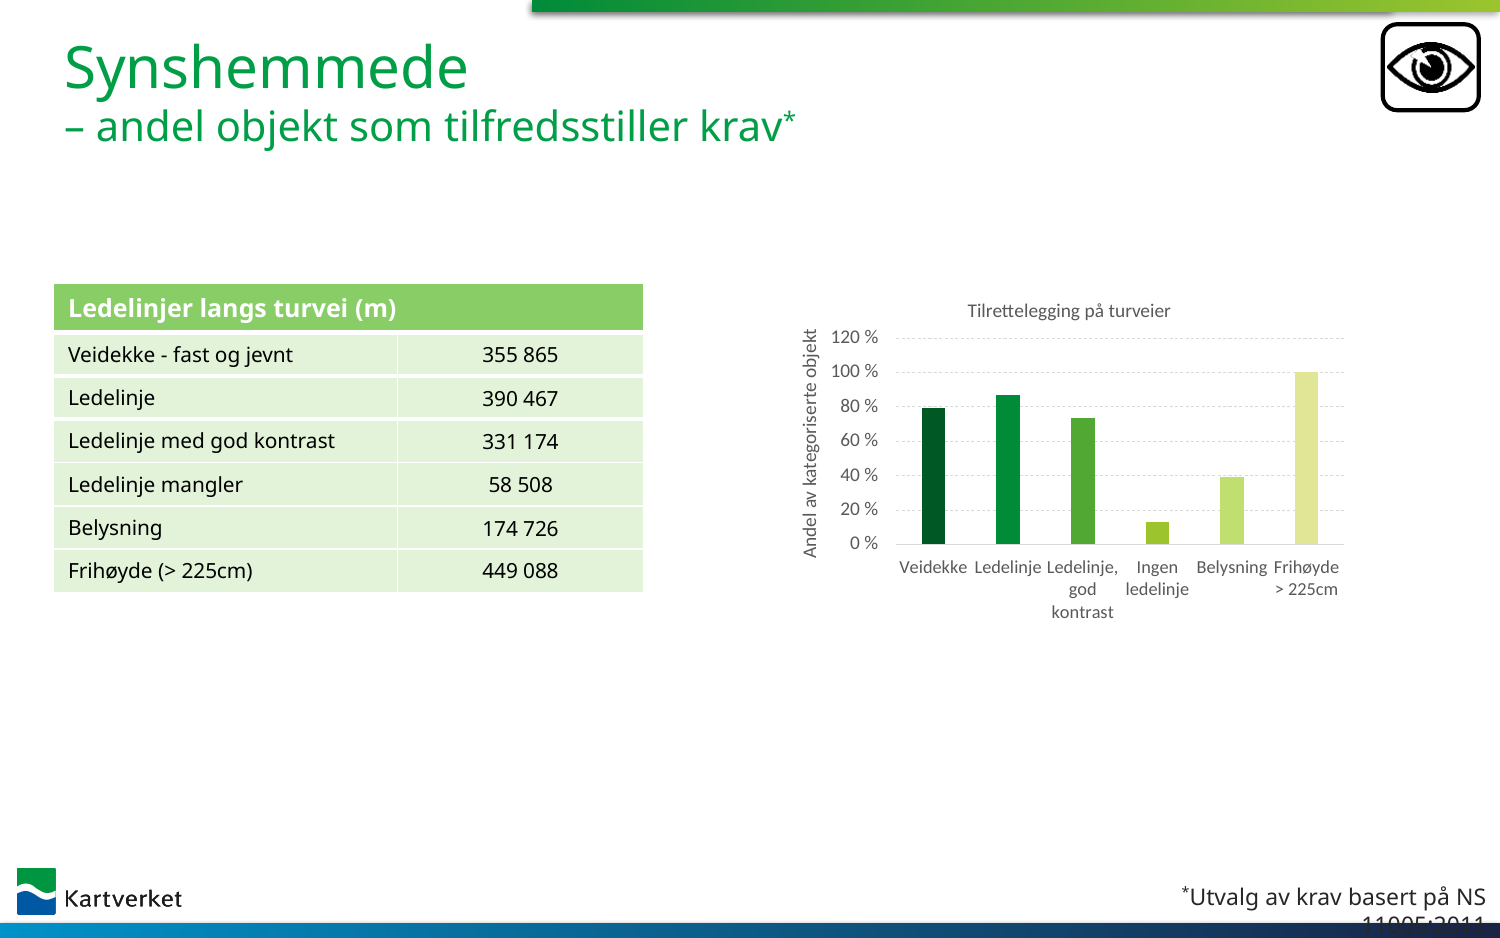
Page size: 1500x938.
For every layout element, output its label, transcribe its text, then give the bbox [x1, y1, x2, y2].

table_cell Frihøyde (> 225cm) [54, 550, 397, 592]
table_cell 355 865 [398, 335, 643, 374]
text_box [1382, 24, 1480, 111]
picture [791, 291, 1348, 630]
table_cell 390 467 [398, 378, 643, 417]
table_cell Ledelinje [54, 378, 397, 417]
table_header Ledelinjer langs turvei (m) [54, 284, 643, 330]
table_cell 449 088 [398, 550, 643, 592]
table_cell Belysning [54, 507, 397, 548]
table_cell 174 726 [398, 507, 643, 548]
table_cell 331 174 [398, 421, 643, 462]
table_cell Ledelinje med god kontrast [54, 421, 397, 462]
text_box *Utvalg av krav basert på NS 11005:2011 [1068, 873, 1500, 938]
table_cell Veidekke - fast og jevnt [54, 335, 397, 374]
table_cell 58 508 [398, 463, 643, 505]
text_box Synshemmede – andel objekt som tilfredsstiller krav* [49, 24, 1431, 158]
table_cell Ledelinje mangler [54, 463, 397, 505]
